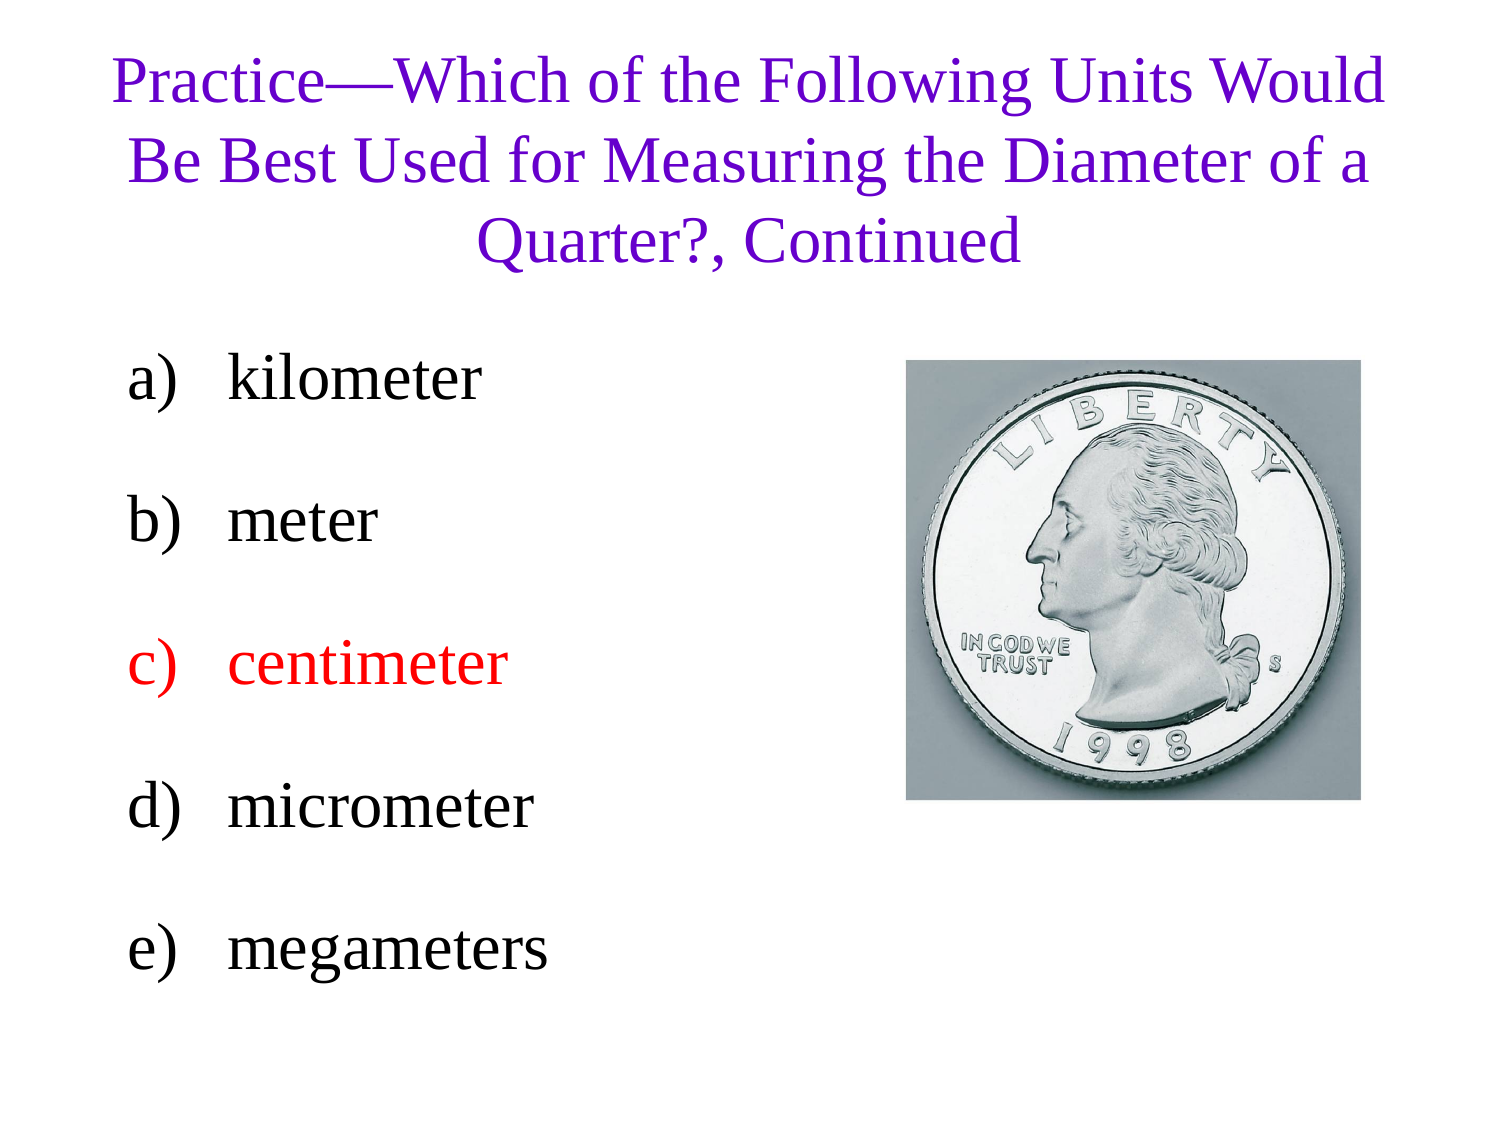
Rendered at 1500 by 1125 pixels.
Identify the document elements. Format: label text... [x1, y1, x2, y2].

text_box kilometer meter centimeter micrometer megameters [112, 324, 1388, 1000]
text_box Practice—Which of the Following Units Would Be Best Used for Measuring the Diameter of a Quarter?, Continued [62, 62, 1438, 250]
picture [899, 354, 1367, 804]
